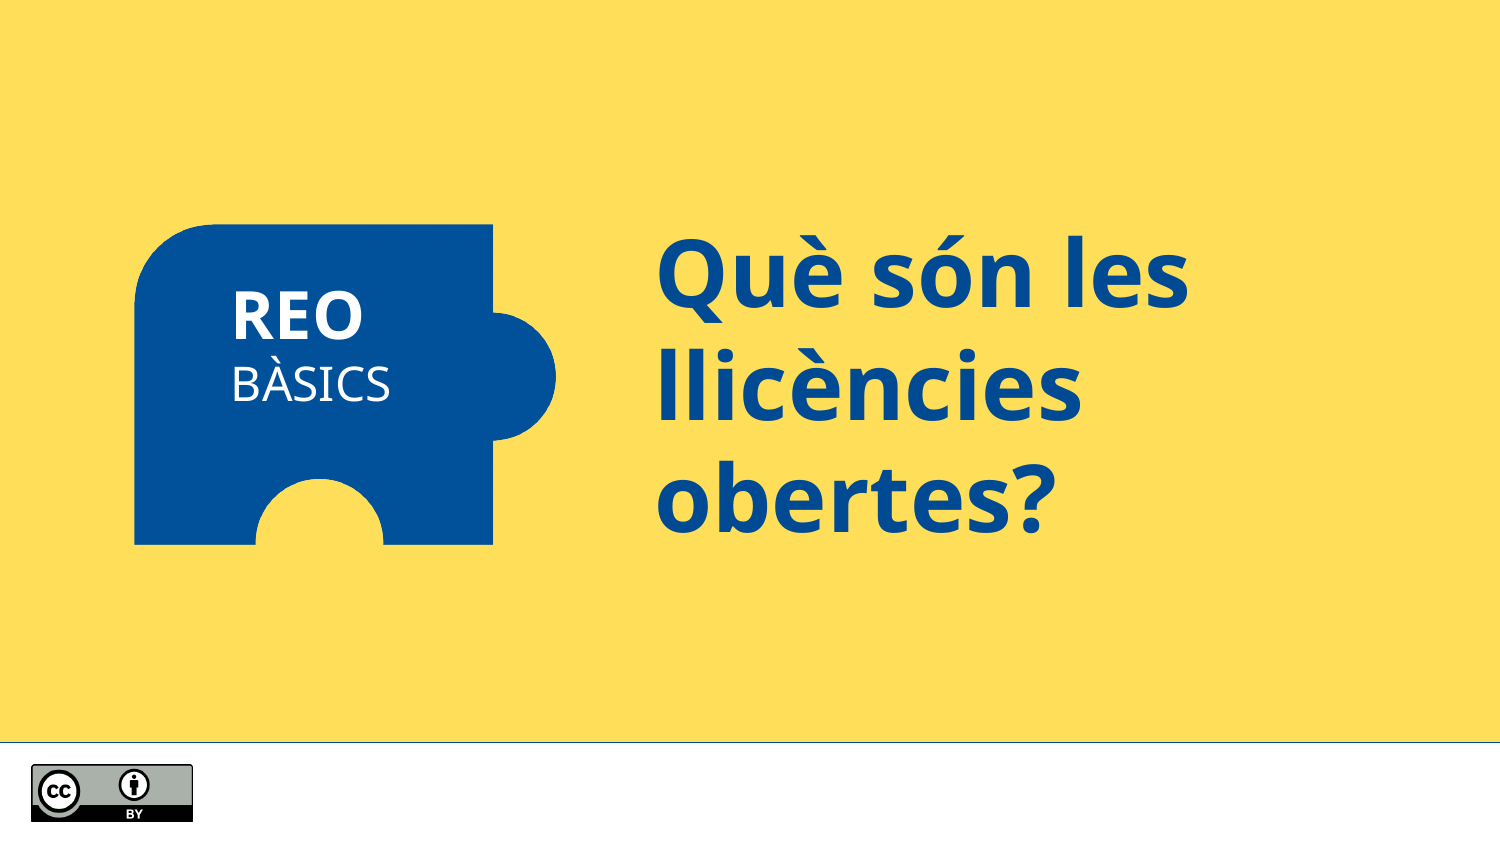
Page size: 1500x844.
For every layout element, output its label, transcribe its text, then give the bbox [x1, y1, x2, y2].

text_box REO BÀSICS [560, 258, 862, 426]
picture [31, 764, 193, 822]
picture [133, 224, 556, 545]
text_box [0, 750, 1500, 844]
text_box Què són les llicències obertes? [639, 199, 1427, 567]
